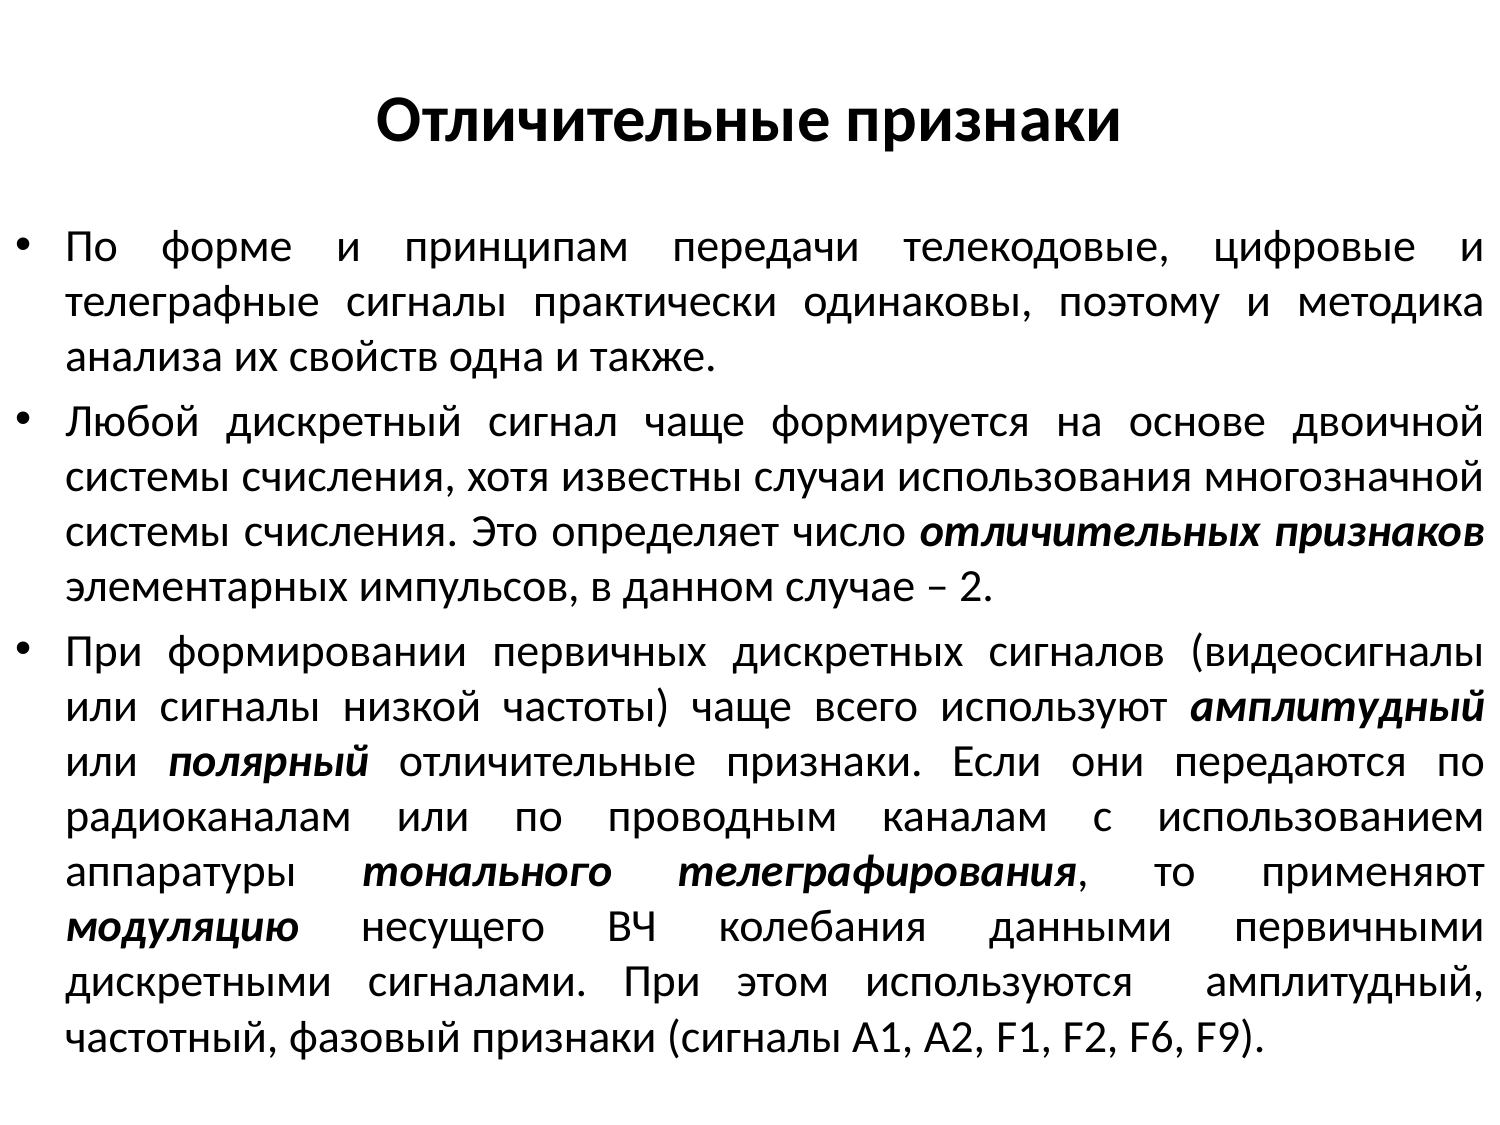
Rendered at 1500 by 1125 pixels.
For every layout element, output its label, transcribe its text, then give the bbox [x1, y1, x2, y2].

title Отличительные признаки [75, 45, 1425, 185]
list По форме и принципам передачи телекодовые, цифровые и телеграфные сигналы практически одинаковы, поэтому и методика анализа их свойств одна и также. Любой дискретный сигнал чаще формируется на основе двоичной системы счисления, хотя известны случаи использования многозначной системы счисления. Это определяет число отличительных признаков элементарных импульсов, в данном случае – 2. При формировании первичных дискретных сигналов (видеосигналы или сигналы низкой частоты) чаще всего используют амплитудный или полярный отличительные признаки. Если они передаются по радиоканалам или по проводным каналам с использованием аппаратуры тонального телеграфирования, то применяют модуляцию несущего ВЧ колебания данными первичными дискретными сигналами. При этом используются амплитудный, частотный, фазовый признаки (сигналы А1, А2, F1, F2, F6, F9). [0, 208, 1500, 1125]
